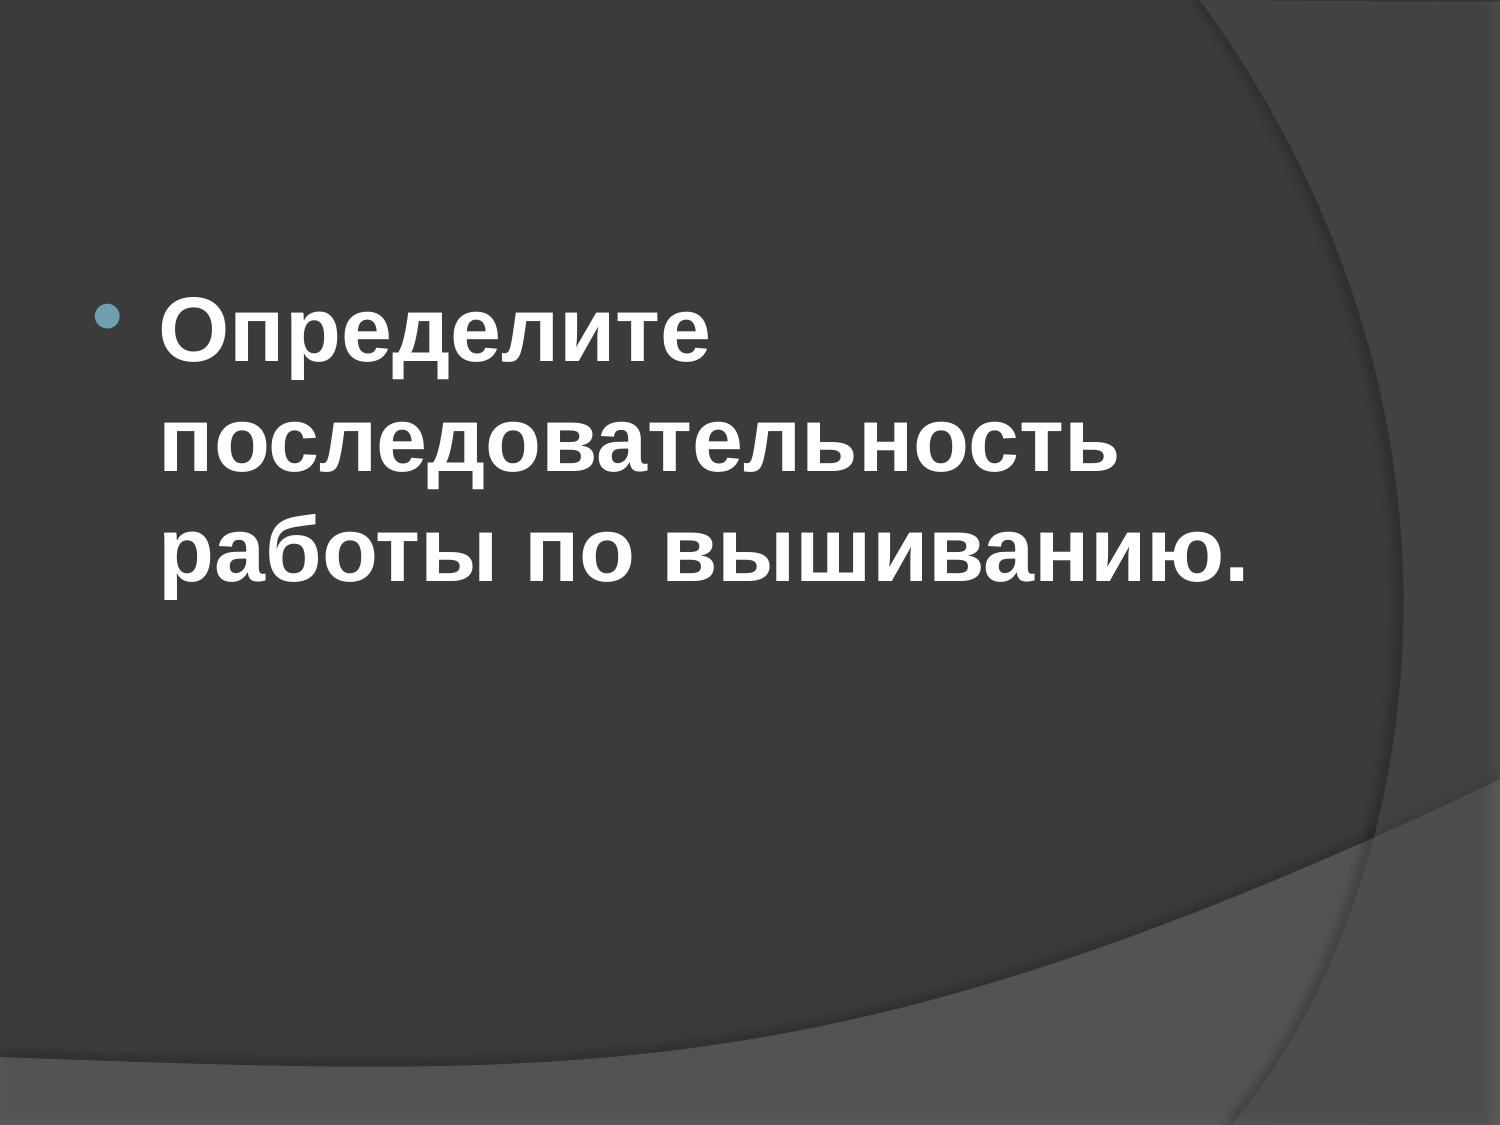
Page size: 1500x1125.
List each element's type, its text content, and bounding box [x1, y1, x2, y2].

list Определите последовательность работы по вышиванию. [75, 262, 1300, 1005]
